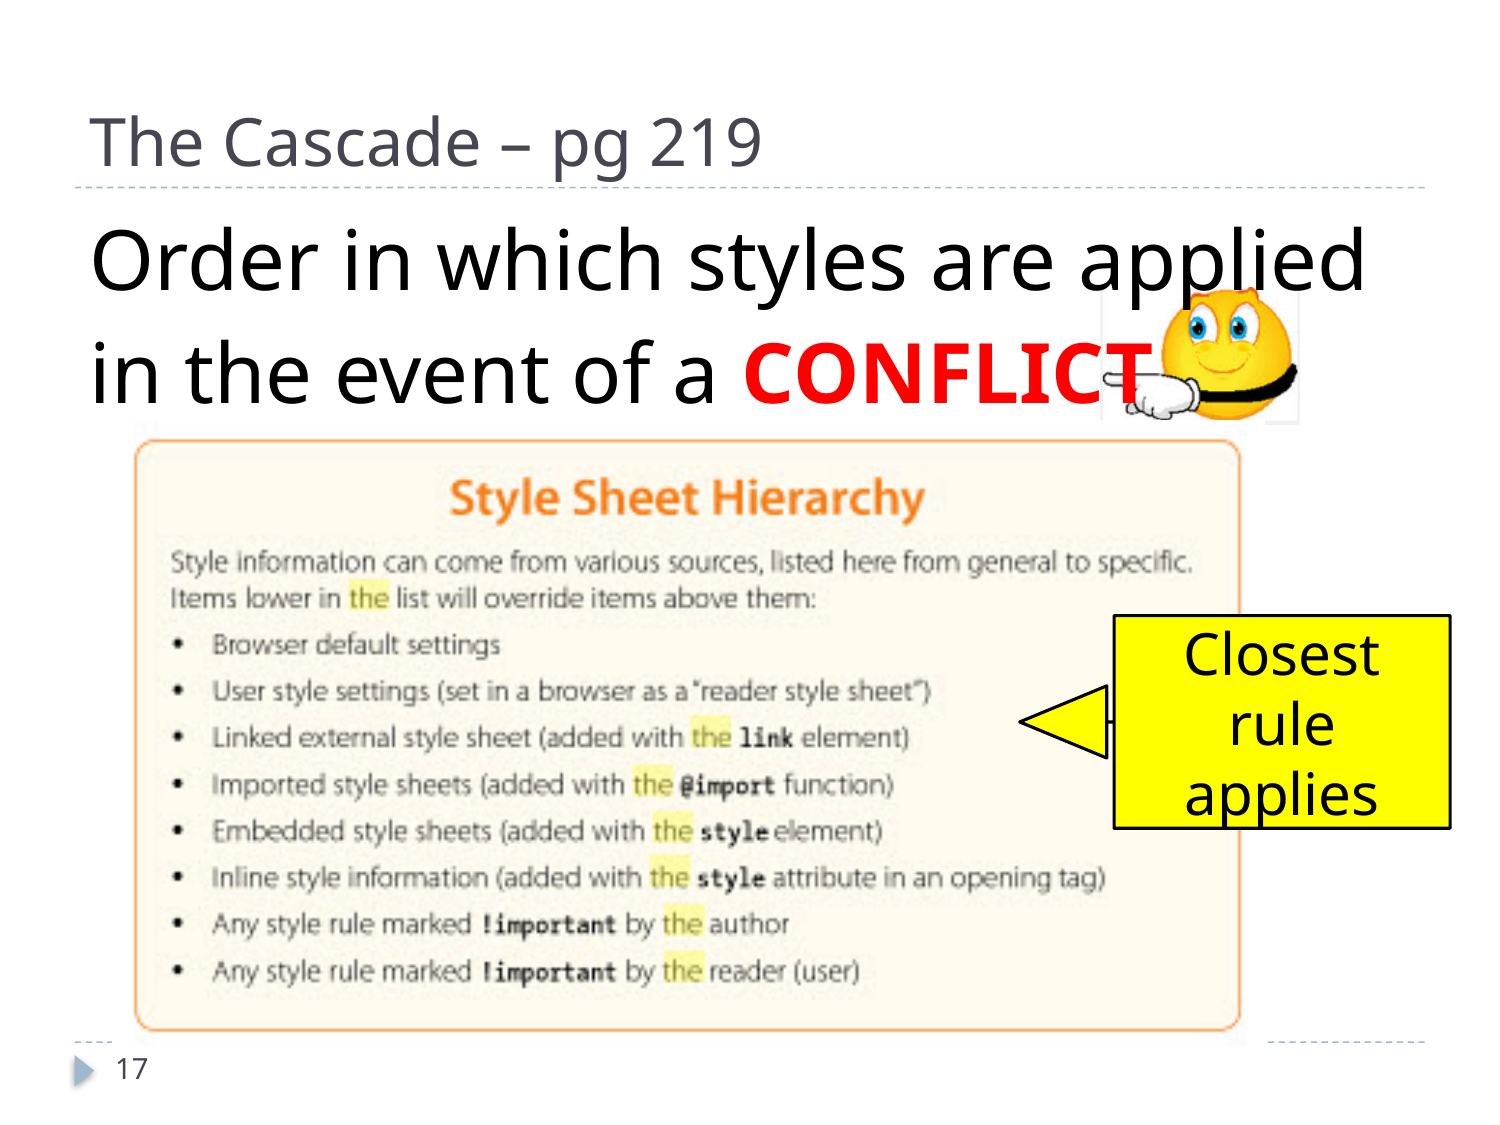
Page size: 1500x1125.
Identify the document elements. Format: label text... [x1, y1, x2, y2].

list Order in which styles are applied in the event of a CONFLICT [75, 200, 1425, 888]
picture [112, 287, 1300, 1050]
slide_number 17 [100, 1042, 426, 1103]
title The Cascade – pg 219 [75, 24, 1425, 188]
text_box Closest rule applies [1271, 614, 1452, 830]
